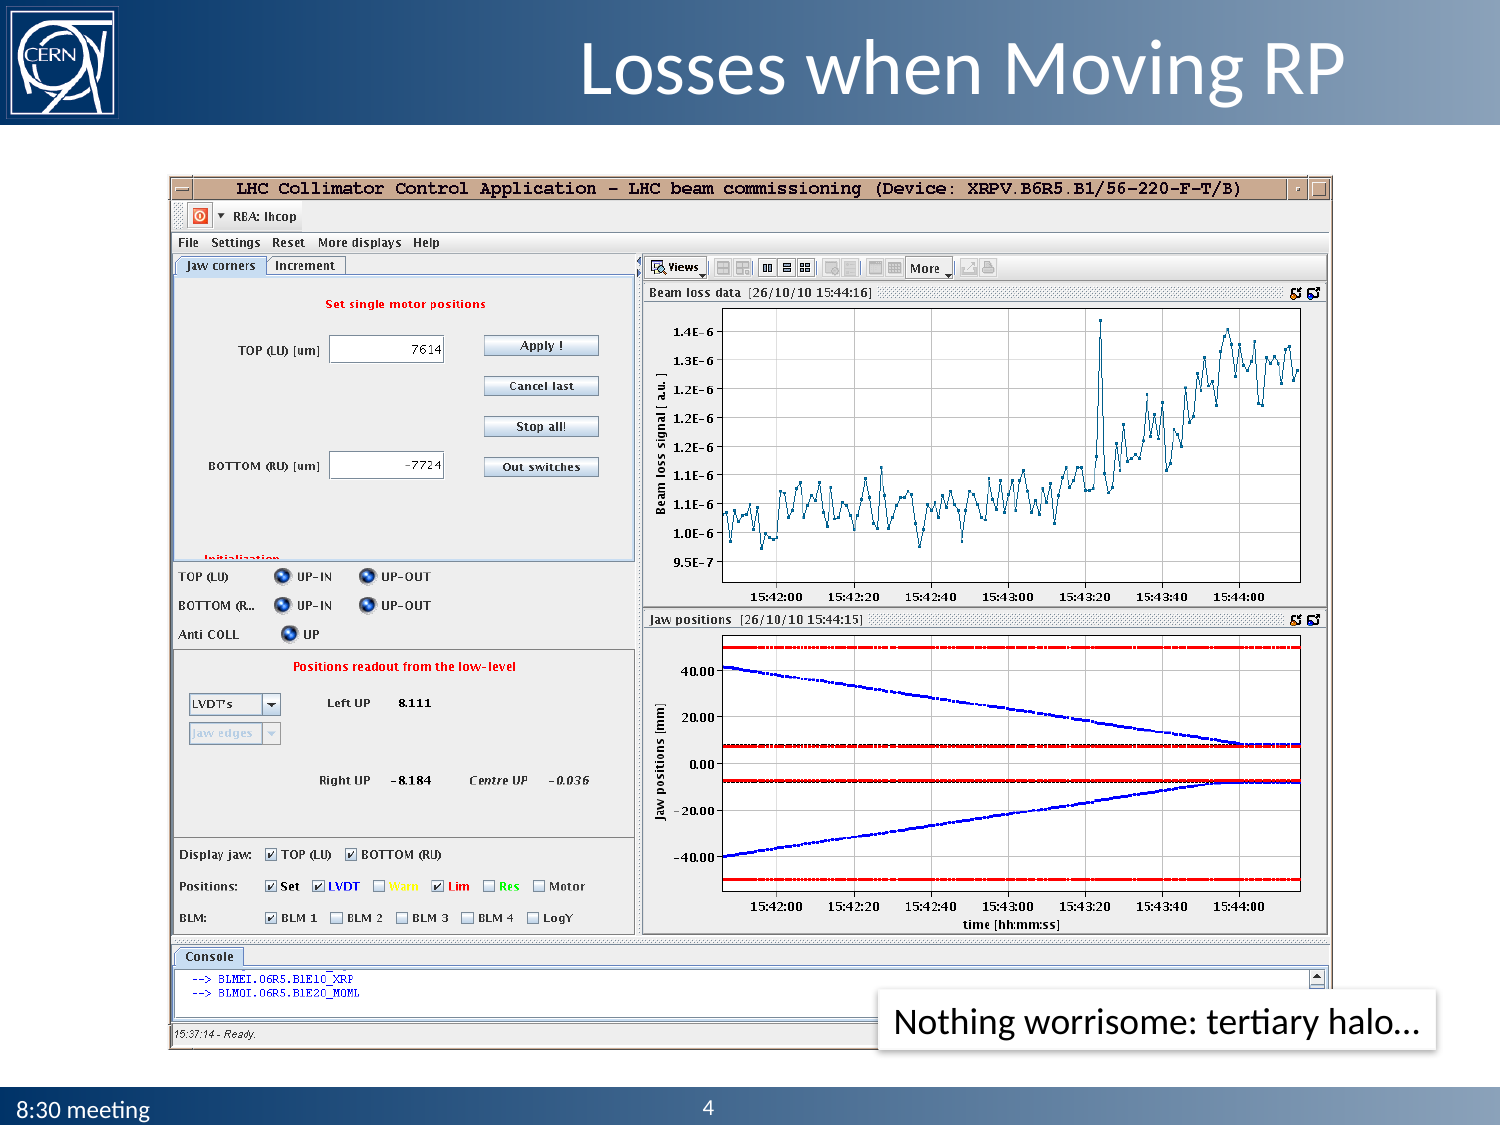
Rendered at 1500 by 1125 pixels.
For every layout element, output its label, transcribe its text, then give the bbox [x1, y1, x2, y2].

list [37, 174, 1463, 1051]
title Losses when Moving RP [124, 0, 1363, 126]
picture [6, 6, 119, 119]
slide_number 4 [687, 1089, 876, 1125]
footer 8:30 meeting [0, 1093, 597, 1125]
